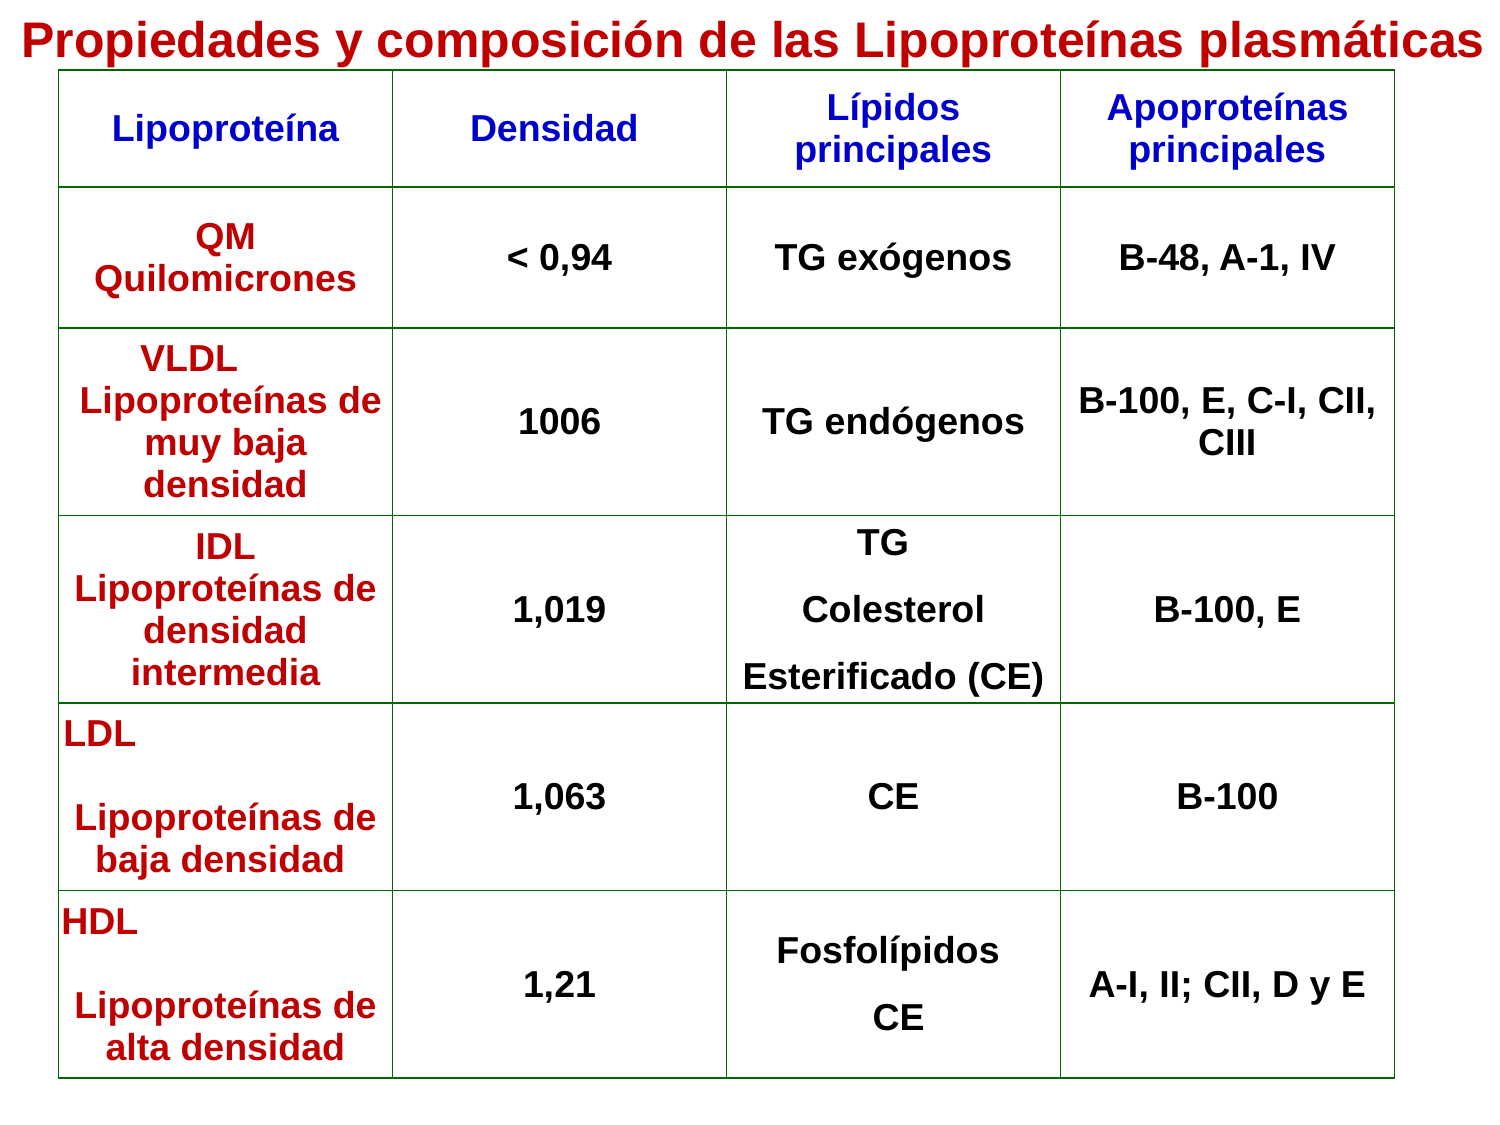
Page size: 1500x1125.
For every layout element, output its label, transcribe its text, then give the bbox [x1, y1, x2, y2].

table_header Densidad [393, 75, 726, 186]
table_cell 1,019 [393, 516, 726, 702]
table_header Lipoproteína [59, 75, 392, 186]
table_cell 1006 [393, 329, 726, 515]
text_box Propiedades y composición de las Lipoproteínas plasmáticas [6, 0, 1500, 75]
table_cell IDL Lipoproteínas de densidad intermedia [59, 516, 392, 702]
table_header Lípidos principales [727, 75, 1060, 186]
table_cell B-100 [1061, 704, 1394, 890]
table_header Apoproteínas principales [1061, 75, 1394, 186]
table_cell B-100, E [1061, 516, 1394, 702]
table_cell B-100, E, C-I, CII, CIII [1061, 329, 1394, 515]
table_cell HDL Lipoproteínas de alta densidad [59, 891, 392, 1077]
table_cell CE [727, 704, 1060, 890]
table_cell < 0,94 [393, 188, 726, 327]
table_cell B-48, A-1, IV [1061, 188, 1394, 327]
table_cell 1,063 [393, 704, 726, 890]
table_cell LDL Lipoproteínas de baja densidad [59, 704, 392, 890]
table_cell VLDL Lipoproteínas de muy baja densidad [59, 329, 392, 515]
table_cell A-I, II; CII, D y E [1061, 891, 1394, 1077]
table_cell TG exógenos [727, 188, 1060, 327]
table_cell TG endógenos [727, 329, 1060, 515]
table_cell TG Colesterol Esterificado (CE) [727, 516, 1060, 702]
table_cell 1,21 [393, 891, 726, 1077]
table_cell Fosfolípidos CE [727, 891, 1060, 1077]
table_cell QM Quilomicrones [59, 188, 392, 327]
